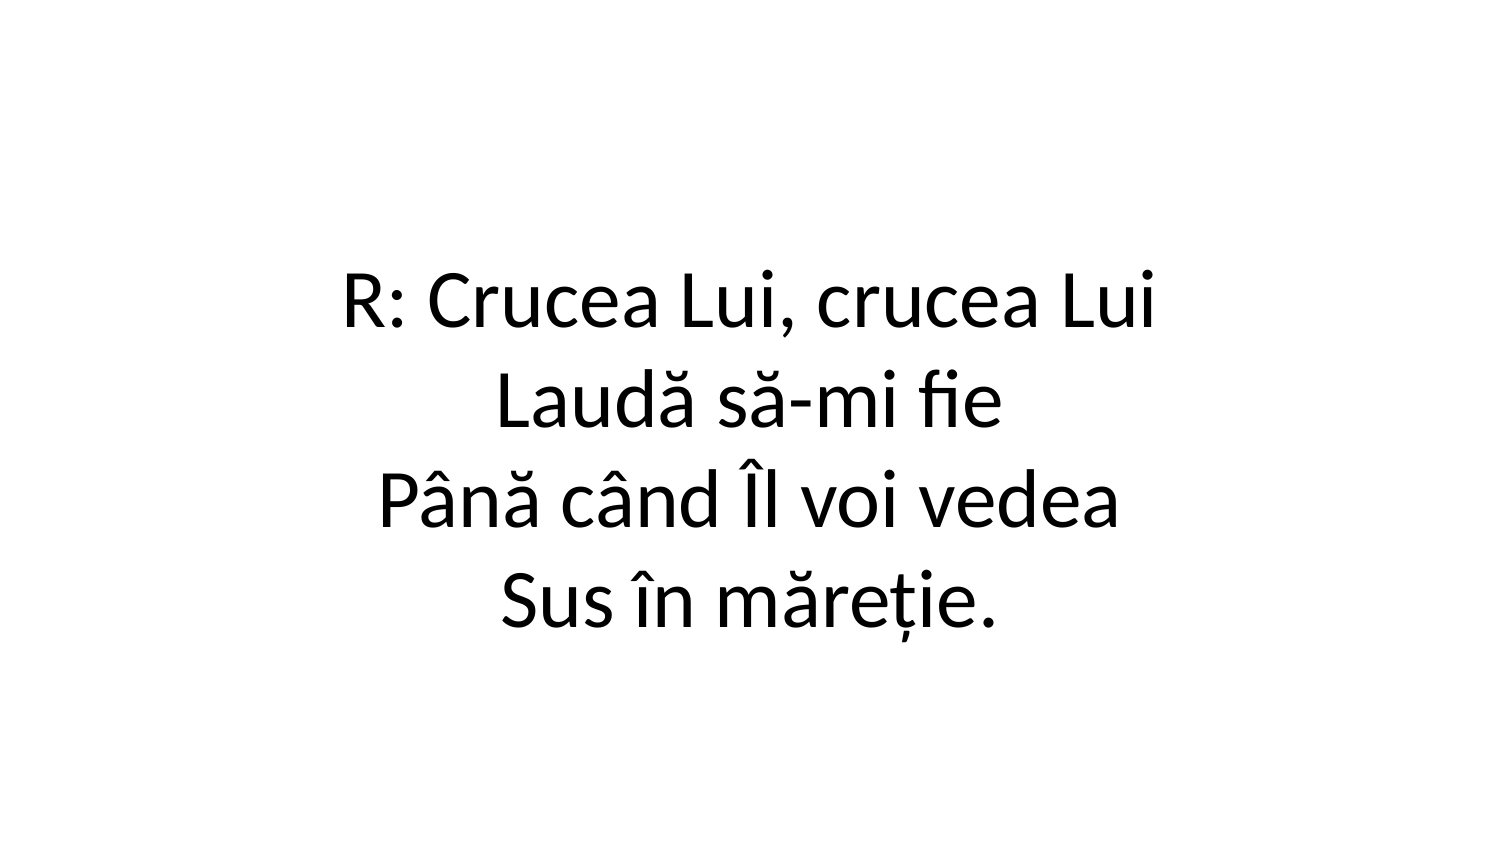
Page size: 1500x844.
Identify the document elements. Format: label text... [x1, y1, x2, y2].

text_box R: Crucea Lui, crucea Lui Laudă să-mi fie Până când Îl voi vedea Sus în măreție. [326, 192, 1174, 652]
